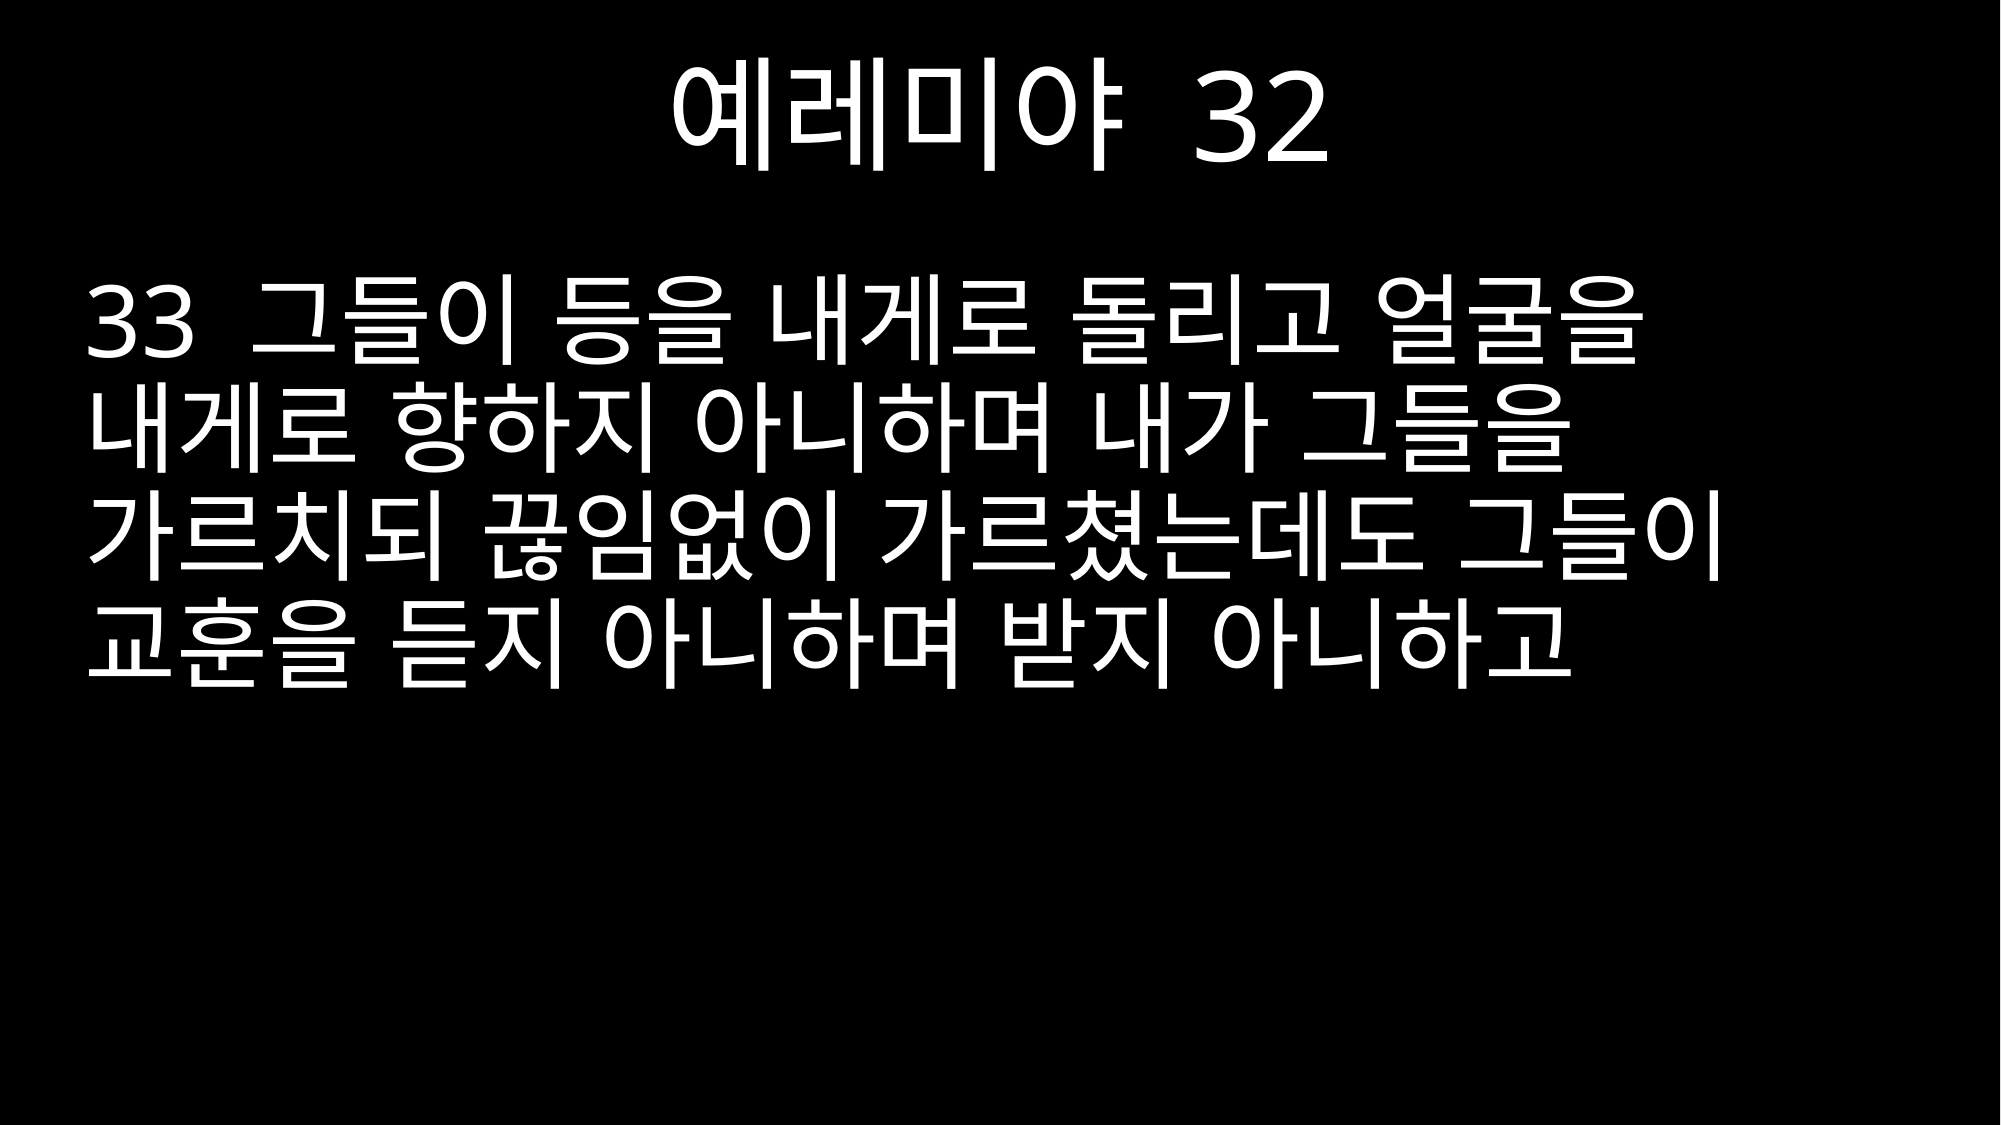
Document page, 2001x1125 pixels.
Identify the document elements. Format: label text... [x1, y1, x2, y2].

picture [0, 0, 2001, 1125]
footer 예레미야 32 [0, 32, 2000, 192]
list 33 그들이 등을 내게로 돌리고 얼굴을 내게로 향하지 아니하며 내가 그들을 가르치되 끊임없이 가르쳤는데도 그들이 교훈을 듣지 아니하며 받지 아니하고 [69, 263, 1953, 423]
